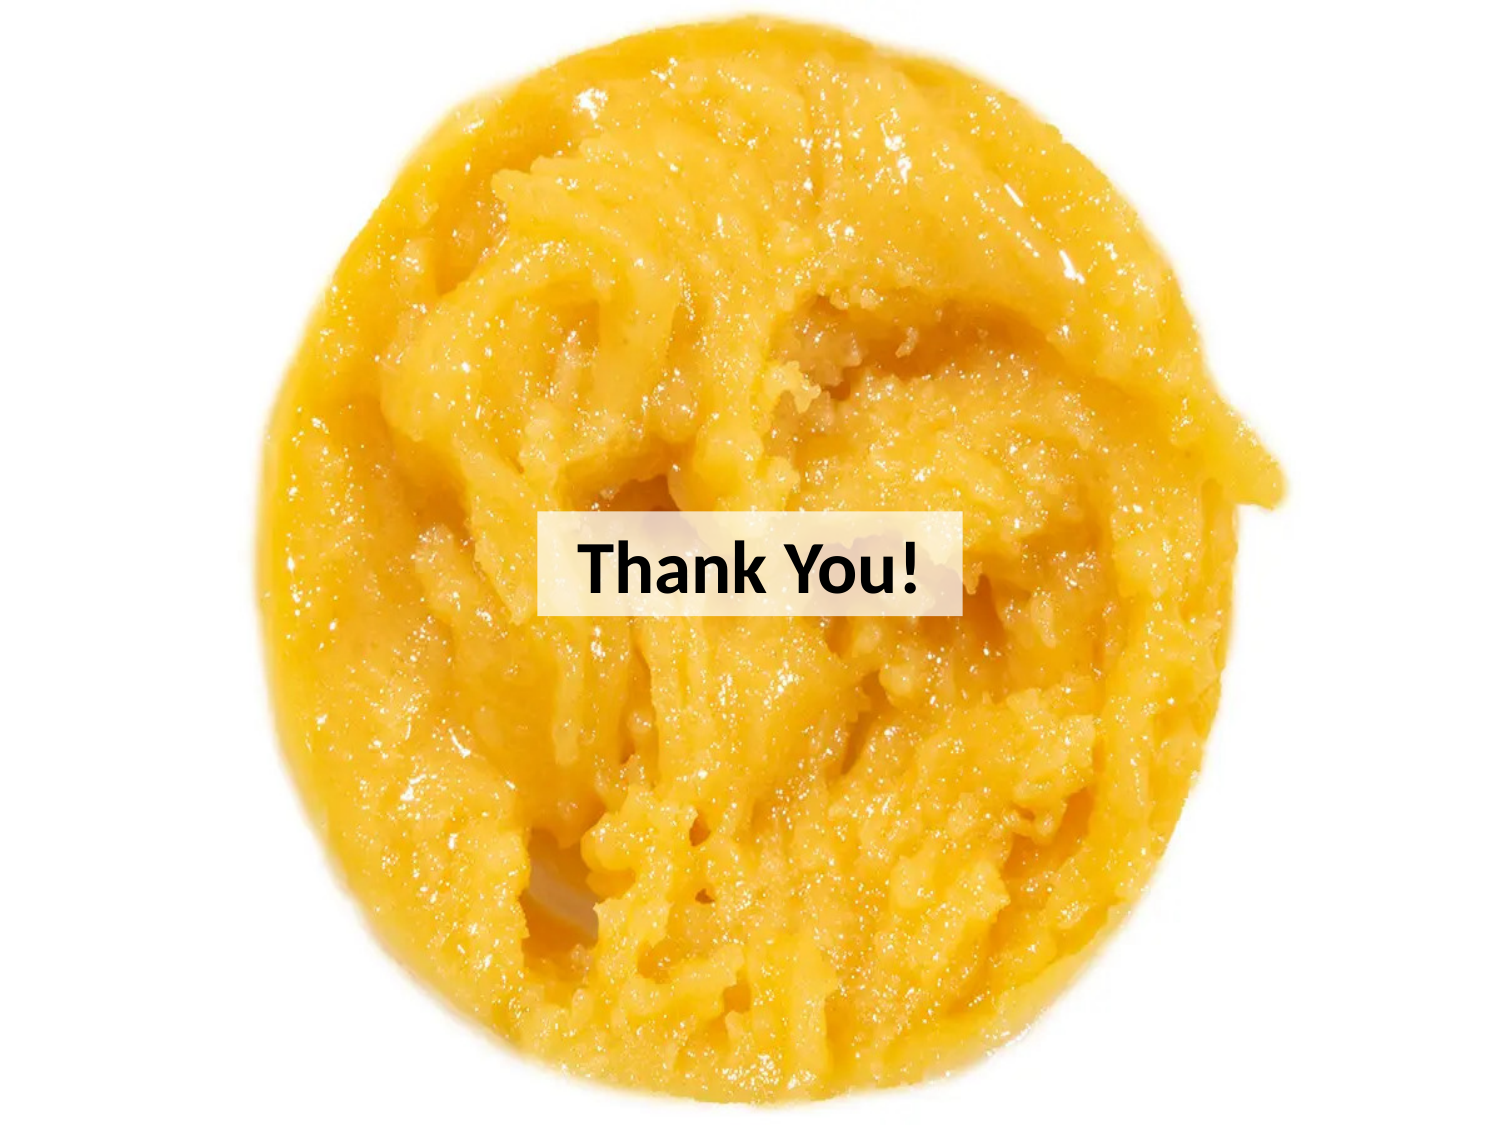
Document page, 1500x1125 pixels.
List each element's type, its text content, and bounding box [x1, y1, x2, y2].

picture [0, 0, 1500, 1125]
text_box Thank You! [537, 511, 963, 617]
